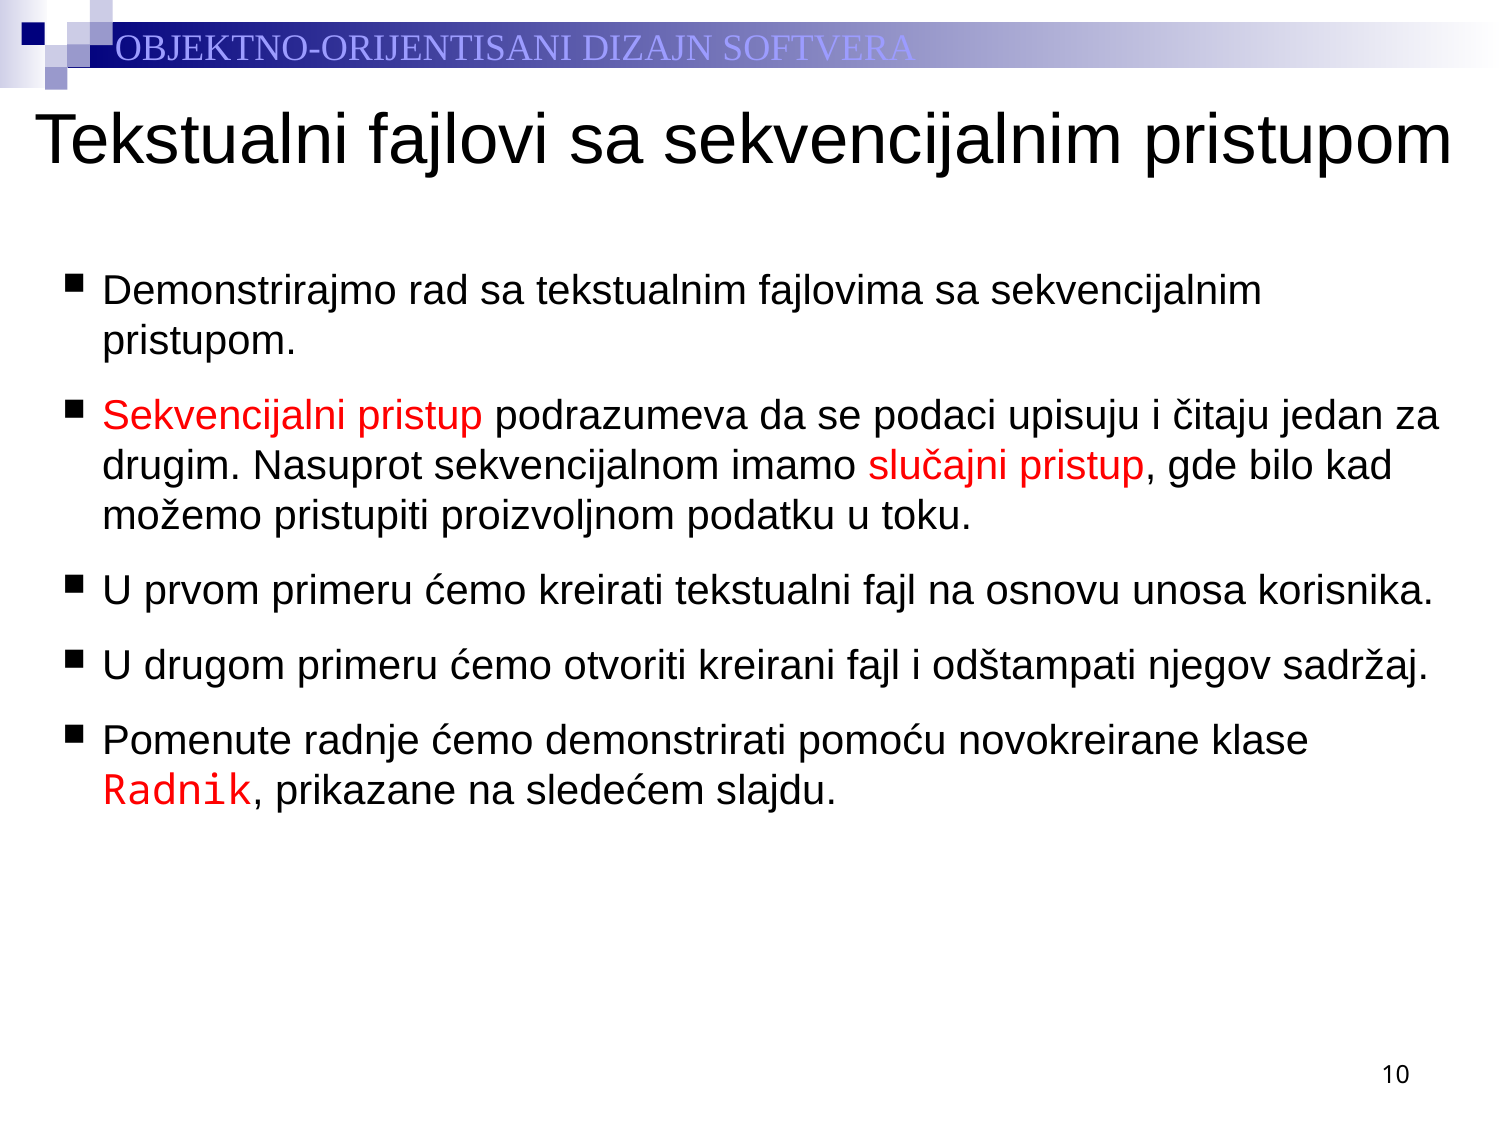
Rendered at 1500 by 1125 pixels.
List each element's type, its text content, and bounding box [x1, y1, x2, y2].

title Tekstualni fajlovi sa sekvencijalnim pristupom [19, 86, 1485, 185]
text_box Demonstrirajmo rad sa tekstualnim fajlovima sa sekvencijalnim pristupom. Sekvencijalni pristup podrazumeva da se podaci upisuju i čitaju jedan za drugim. Nasuprot sekvencijalnom imamo slučajni pristup, gde bilo kad možemo pristupiti proizvoljnom podatku u toku. U prvom primeru ćemo kreirati tekstualni fajl na osnovu unosa korisnika. U drugom primeru ćemo otvoriti kreirani fajl i odštampati njegov sadržaj. Pomenute radnje ćemo demonstrirati pomoću novokreirane klase Radnik, prikazane na sledećem slajdu. [50, 255, 1459, 775]
slide_number 10 [1074, 1024, 1426, 1101]
